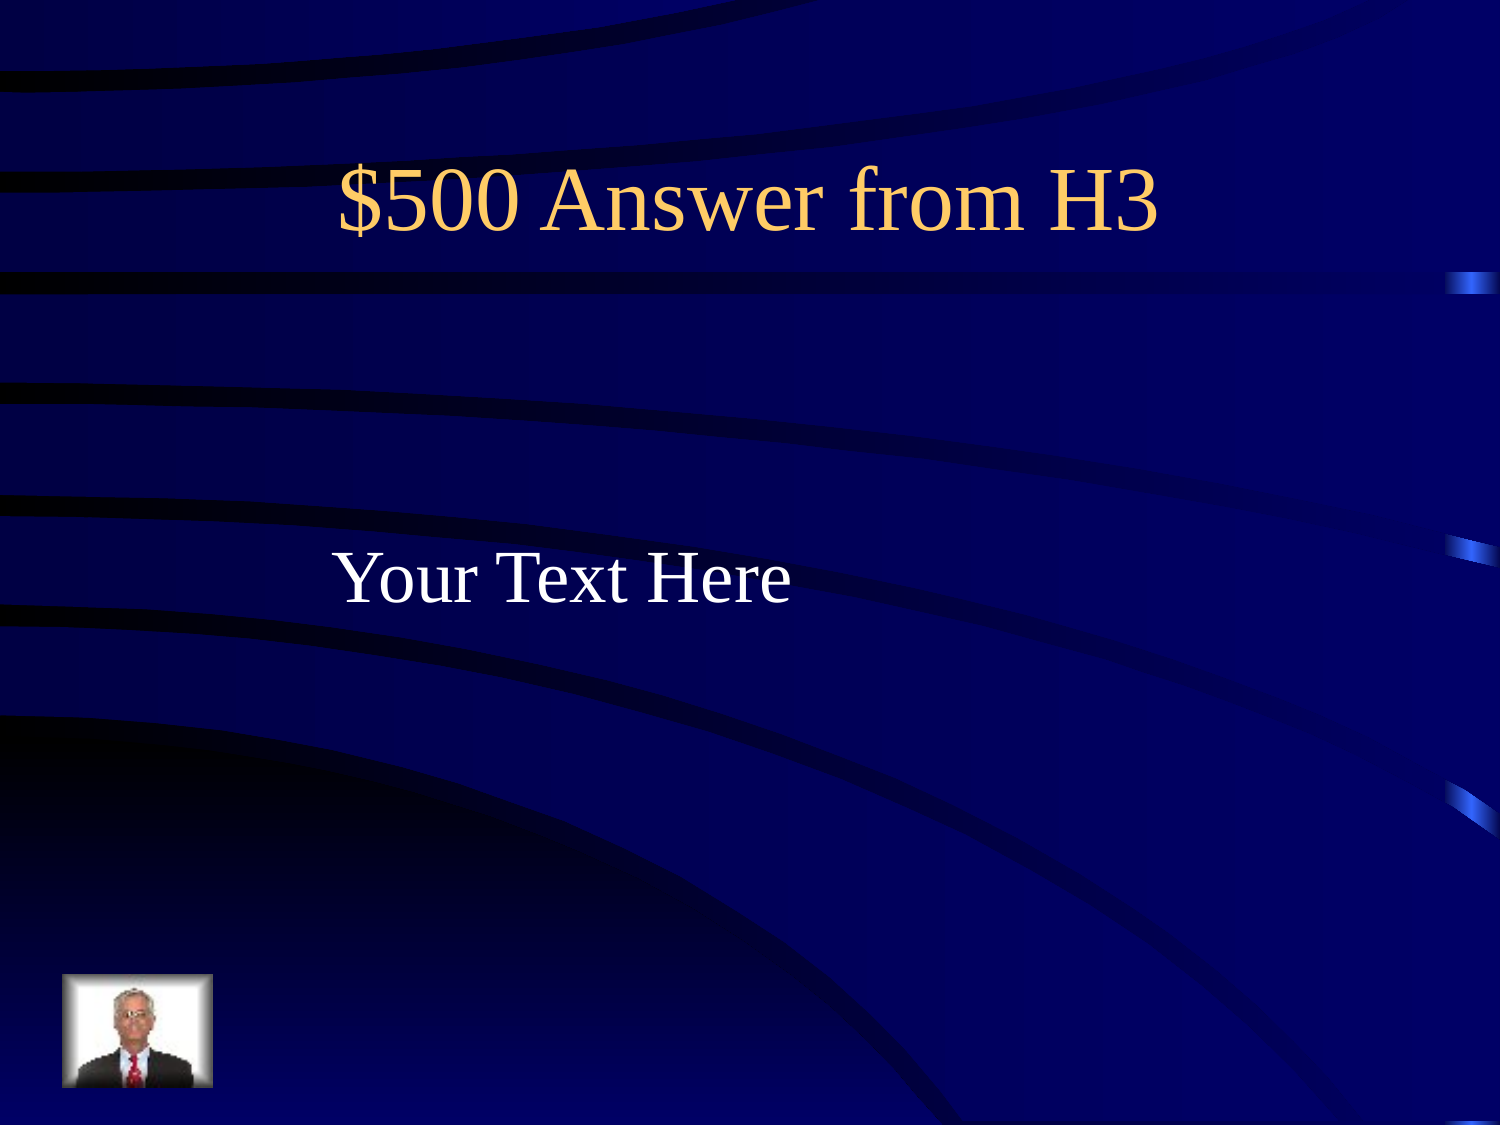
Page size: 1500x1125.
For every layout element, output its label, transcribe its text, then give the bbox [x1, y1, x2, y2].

text_box Your Text Here [317, 519, 808, 625]
title $500 Answer from H3 [112, 99, 1388, 288]
picture [62, 974, 213, 1088]
